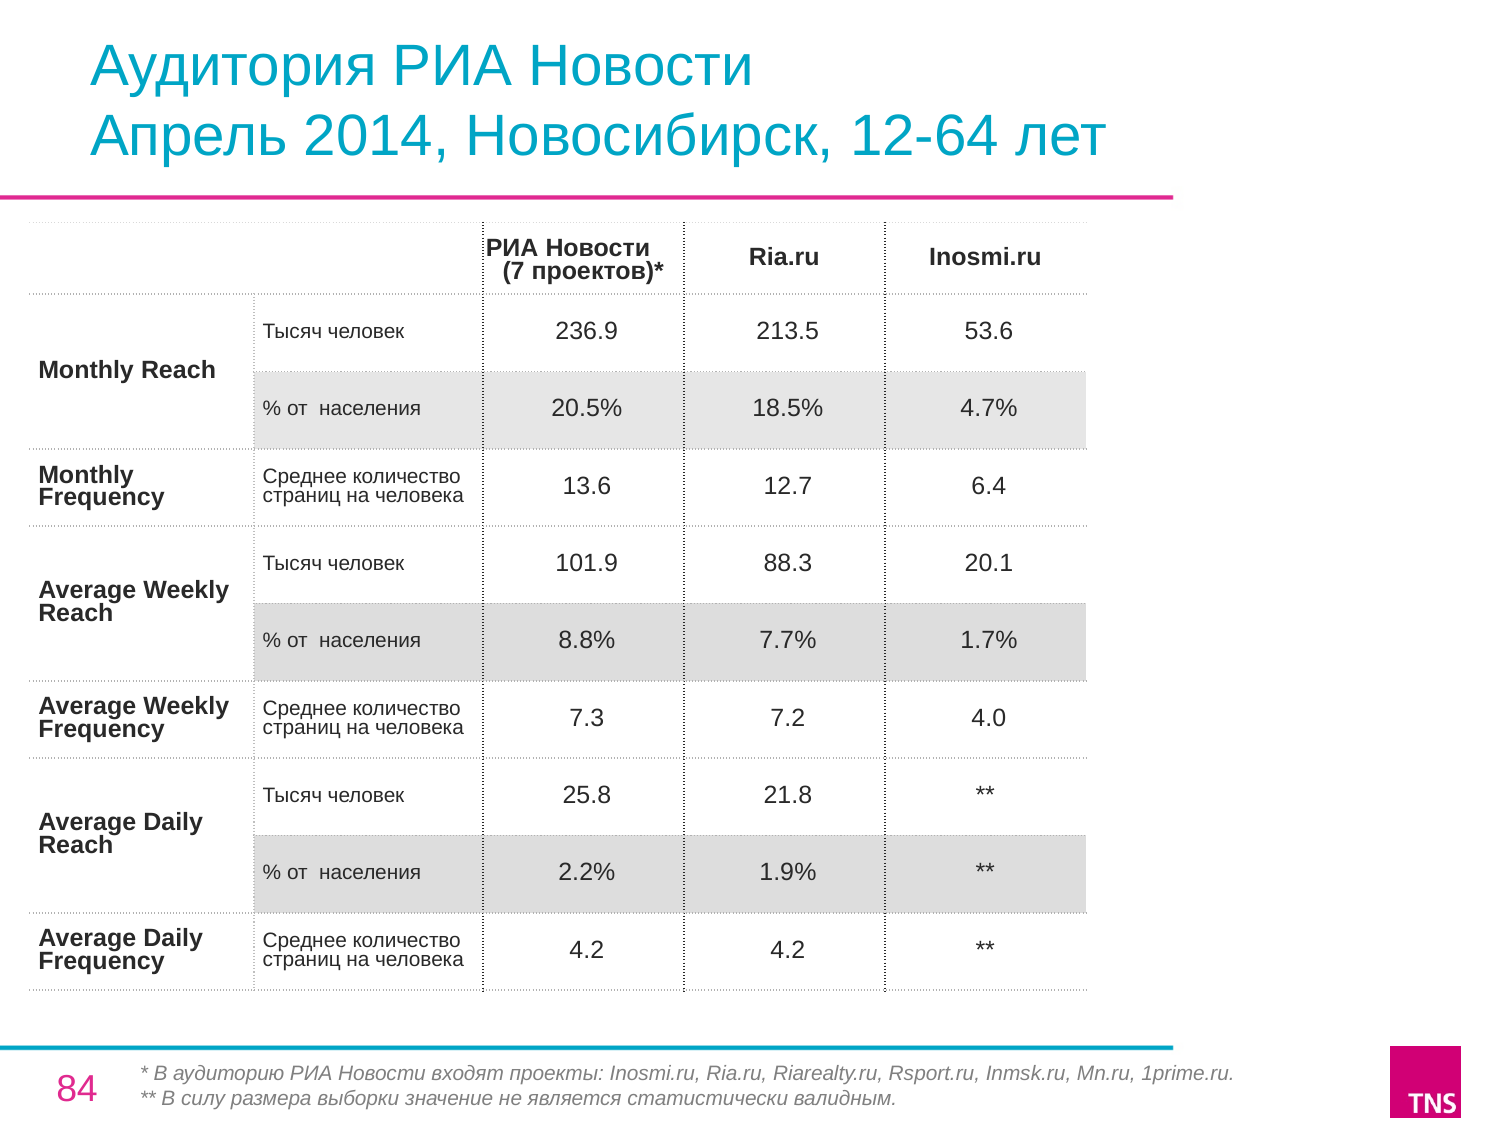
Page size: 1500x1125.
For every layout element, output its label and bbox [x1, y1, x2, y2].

title [74, 8, 1476, 187]
table_header [29, 223, 1086, 294]
slide_number [40, 1055, 392, 1125]
text_box [124, 1052, 1463, 1117]
table_cell [29, 294, 1086, 990]
picture [0, 0, 1500, 1125]
